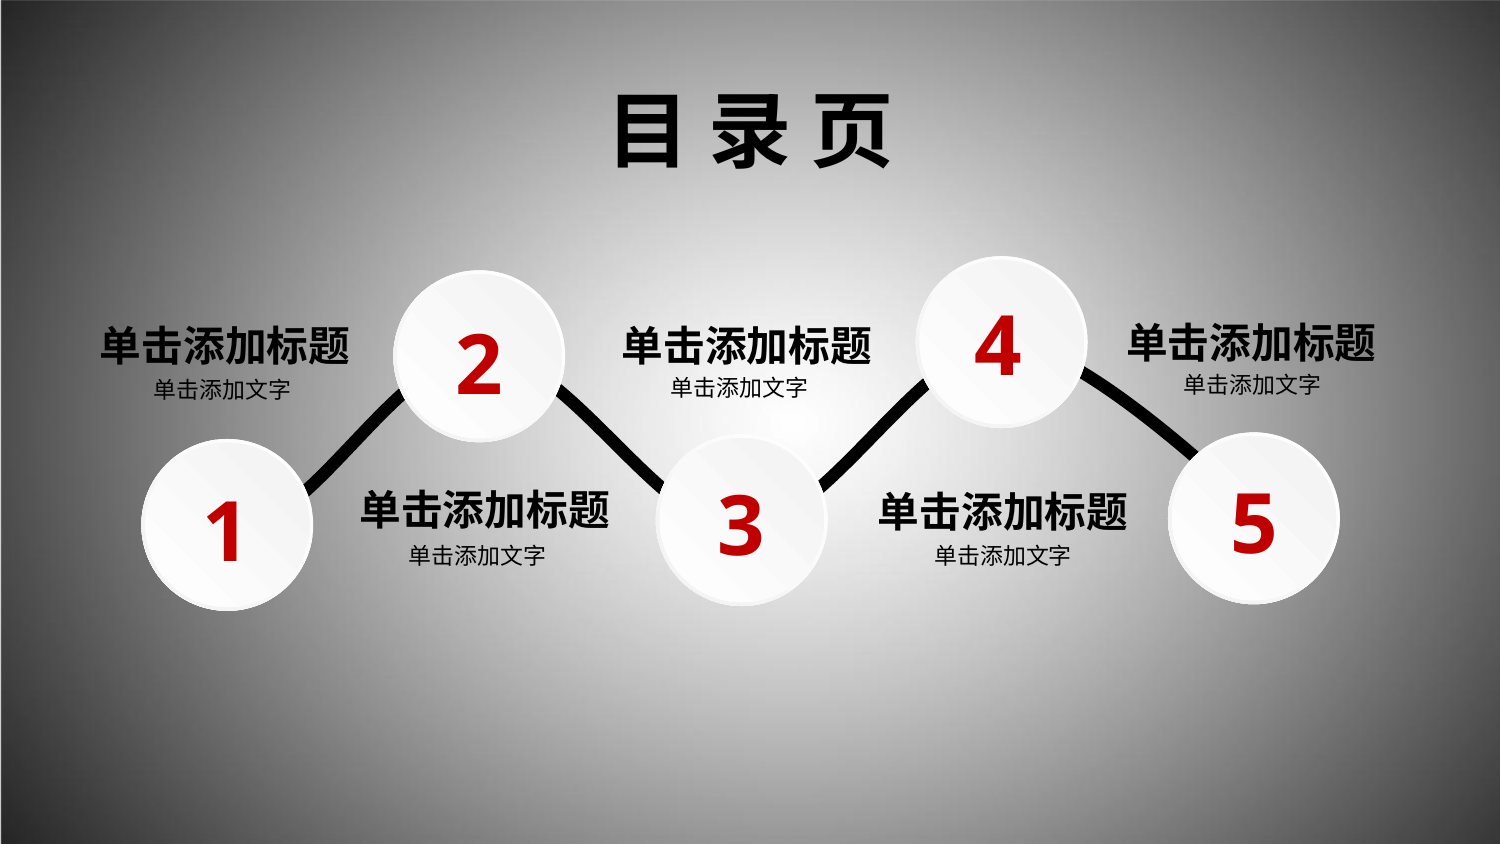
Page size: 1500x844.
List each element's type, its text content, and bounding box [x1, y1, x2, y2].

text_box 单击添加文字 [655, 366, 824, 409]
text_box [141, 438, 314, 611]
text_box 单击添加标题 [337, 476, 632, 542]
text_box 单击添加标题 [78, 312, 372, 378]
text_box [1167, 432, 1340, 605]
text_box [314, 395, 655, 527]
text_box 单击添加文字 [1168, 362, 1337, 406]
text_box 单击添加标题 [600, 311, 894, 377]
text_box 单击添加标题 [1104, 308, 1399, 374]
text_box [655, 434, 828, 606]
text_box 目 录 页 [584, 78, 916, 179]
text_box 单击添加文字 [138, 368, 307, 411]
text_box [828, 375, 1167, 522]
text_box 单击添加文字 [393, 534, 562, 577]
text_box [915, 256, 1088, 429]
text_box 单击添加文字 [919, 533, 1087, 577]
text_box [393, 270, 566, 443]
picture [2, 1, 1500, 844]
text_box 单击添加标题 [856, 478, 1151, 544]
